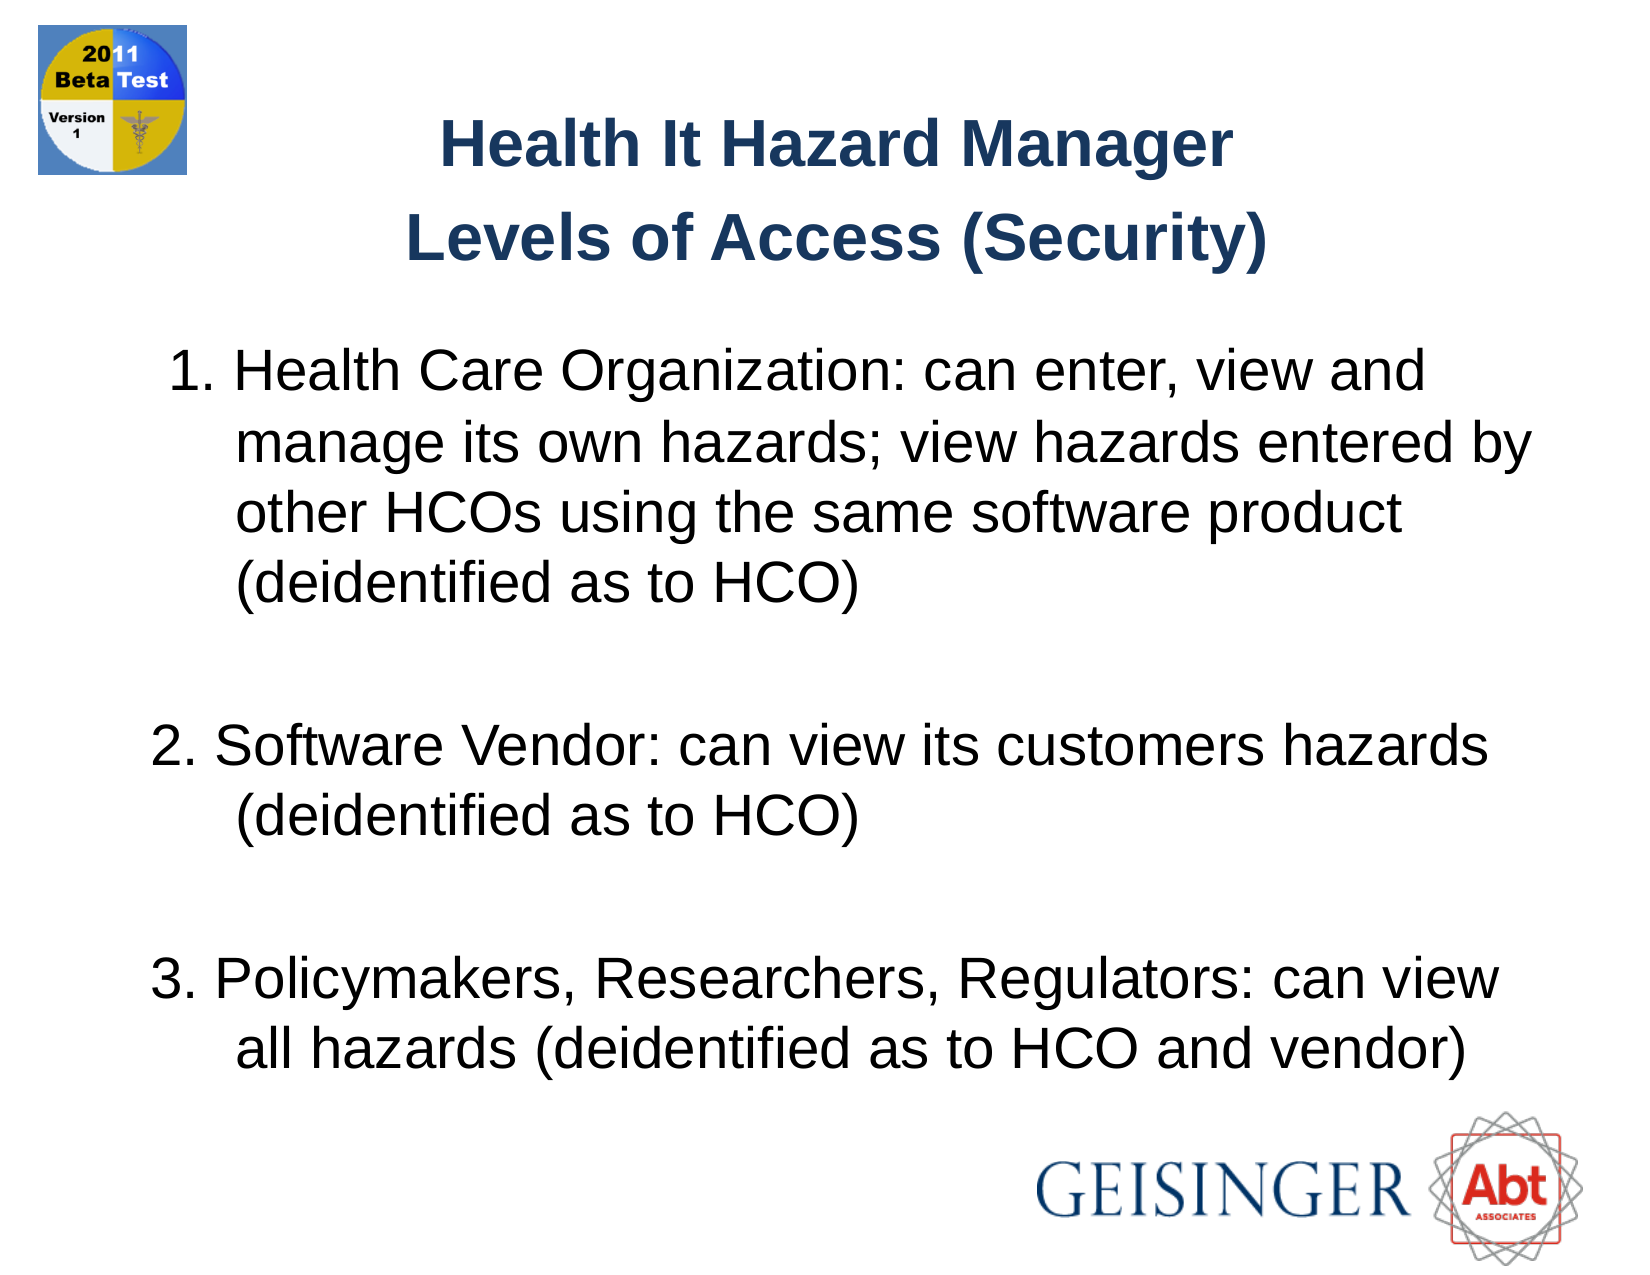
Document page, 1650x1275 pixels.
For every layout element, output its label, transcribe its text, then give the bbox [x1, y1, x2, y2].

picture [37, 24, 188, 175]
list Health It Hazard Manager Levels of Access (Security) 1. Health Care Organization: can enter, view and manage its own hazards; view hazards entered by other HCOs using the same software product (deidentified as to HCO) 2. Software Vendor: can view its customers hazards (deidentified as to HCO) 3. Policymakers, Researchers, Regulators: can view all hazards (deidentified as to HCO and vendor) [112, 99, 1563, 1125]
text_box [1037, 1108, 1588, 1271]
